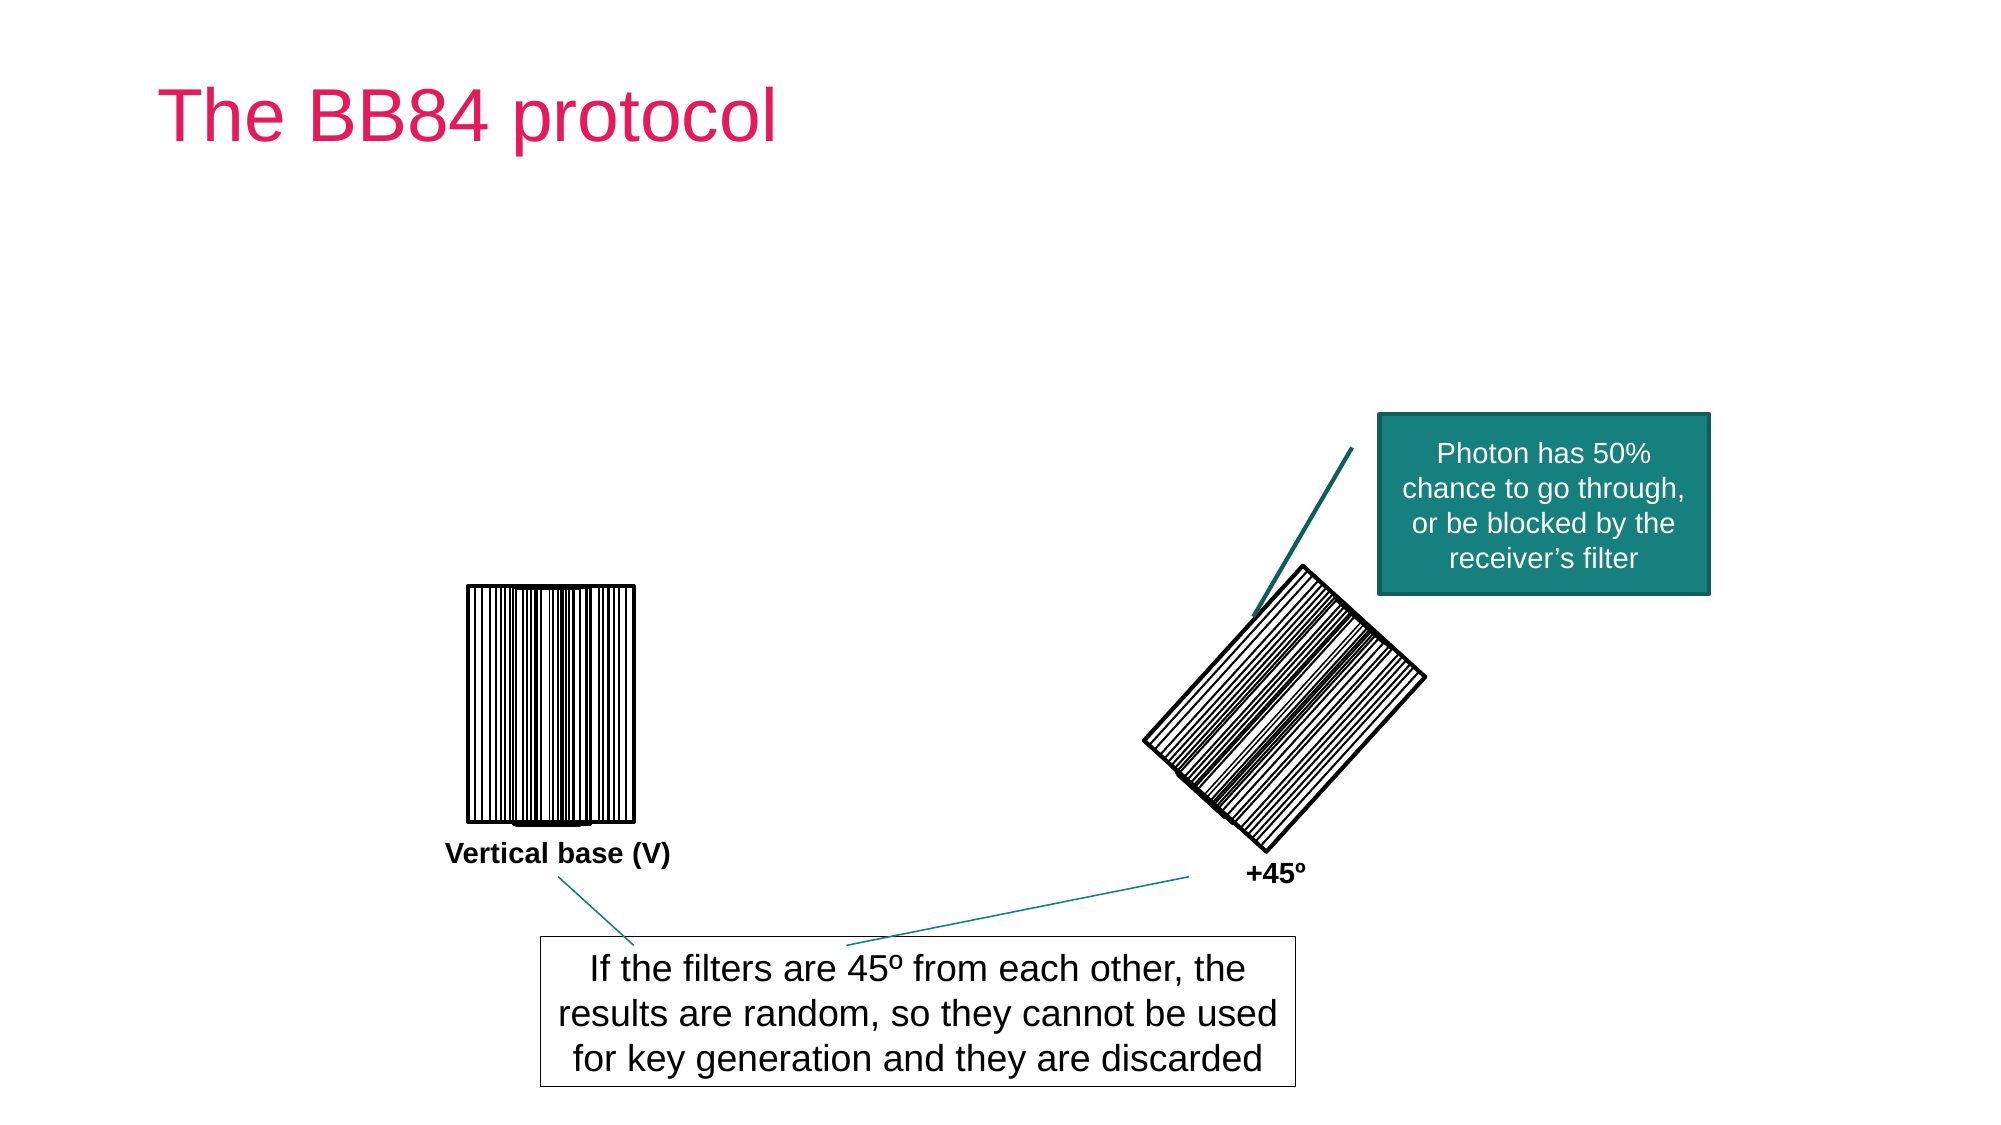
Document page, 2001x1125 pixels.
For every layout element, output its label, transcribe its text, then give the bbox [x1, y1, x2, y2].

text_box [468, 585, 634, 826]
text_box Photon has 50% chance to go through, or be blocked by the receiver’s filter [1377, 412, 1711, 596]
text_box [846, 876, 1190, 946]
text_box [1200, 589, 1367, 831]
title The BB84 protocol [157, 66, 1872, 218]
text_box +45º [1135, 847, 1417, 897]
text_box Photon has 50% chance to go through, or be blocked by the receiver’s filter [1267, 446, 1354, 588]
text_box If the filters are 45º from each other, the results are random, so they cannot be used for key generation and they are discarded [540, 936, 1296, 1087]
text_box Vertical base (V) [417, 826, 699, 877]
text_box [557, 877, 635, 946]
